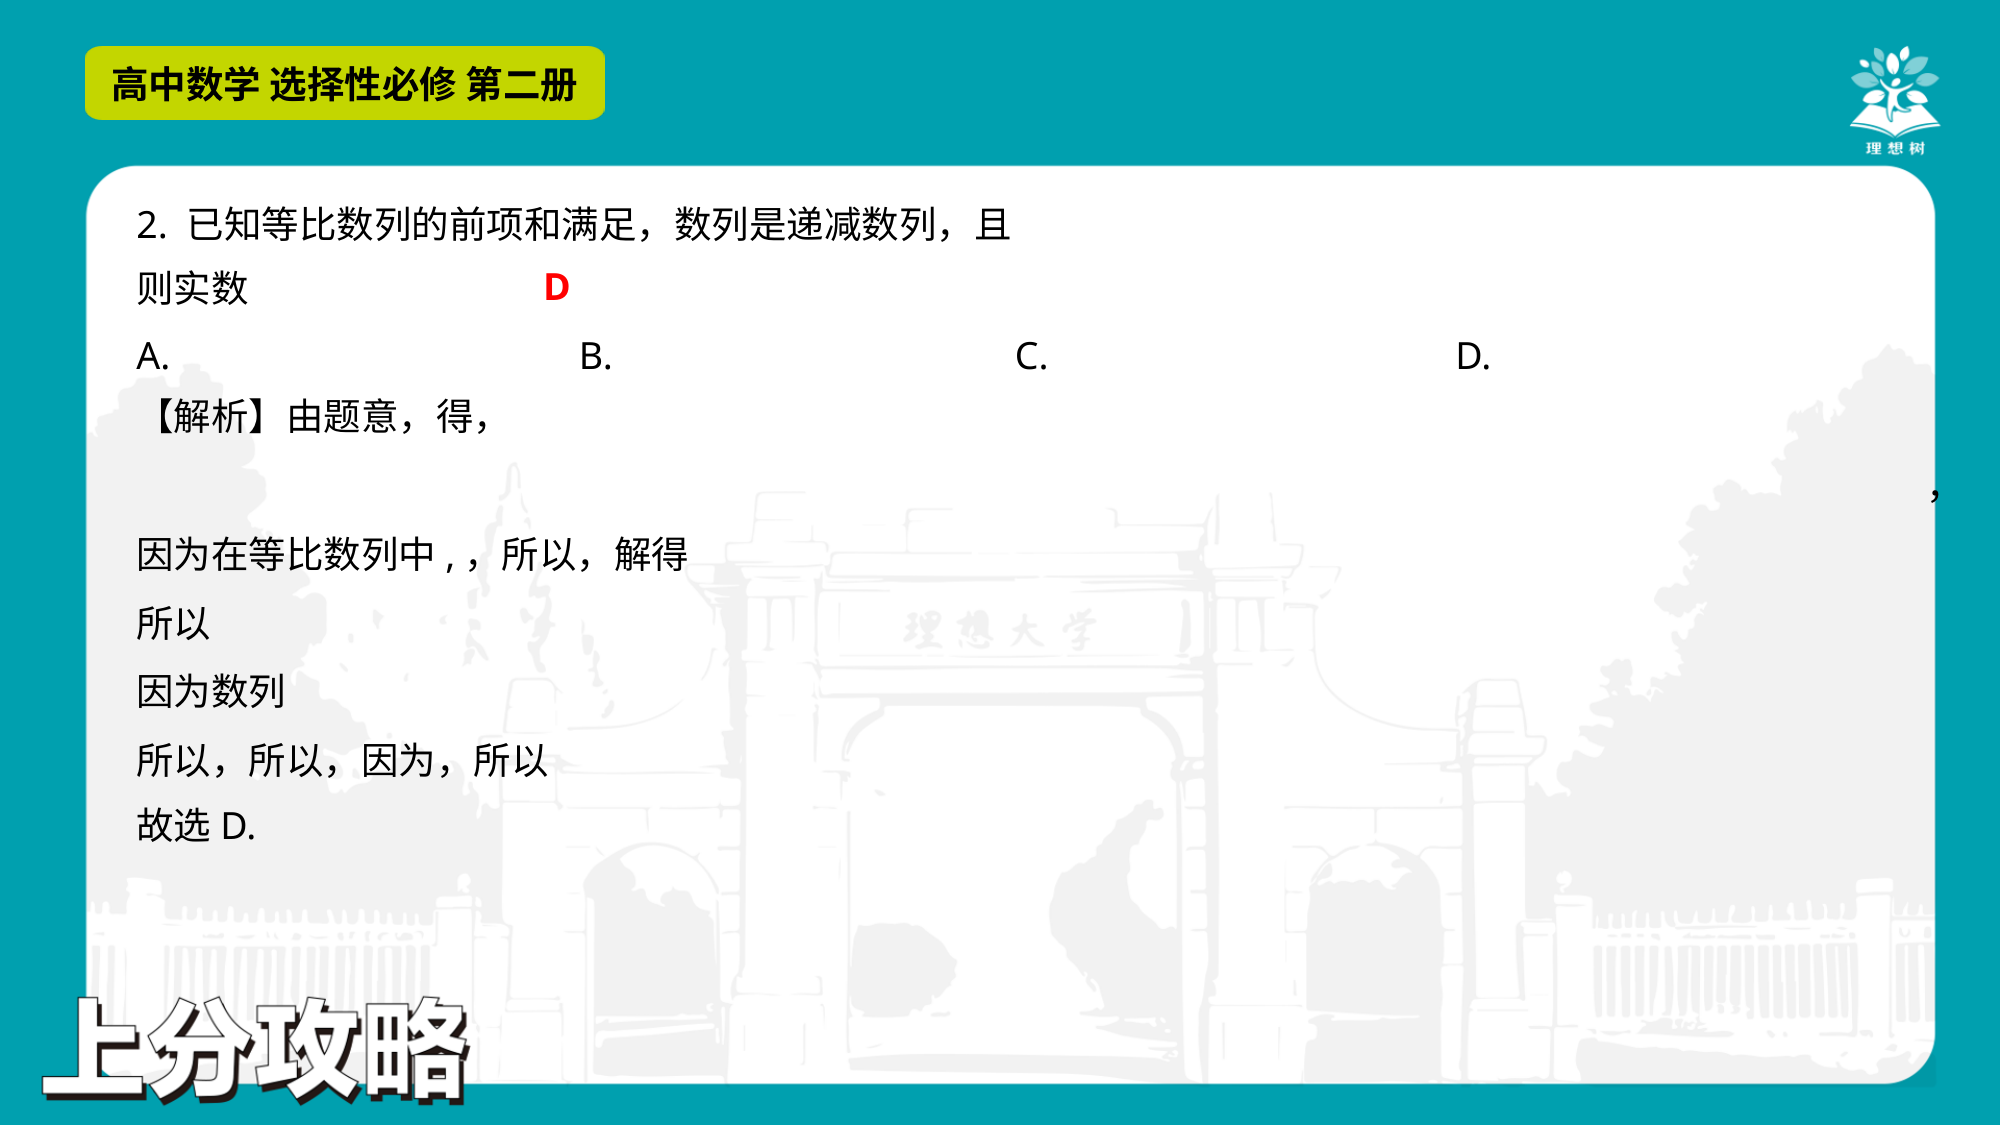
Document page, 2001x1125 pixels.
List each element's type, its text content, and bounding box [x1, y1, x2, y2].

text_box D [529, 243, 585, 302]
picture [0, 0, 2000, 1125]
